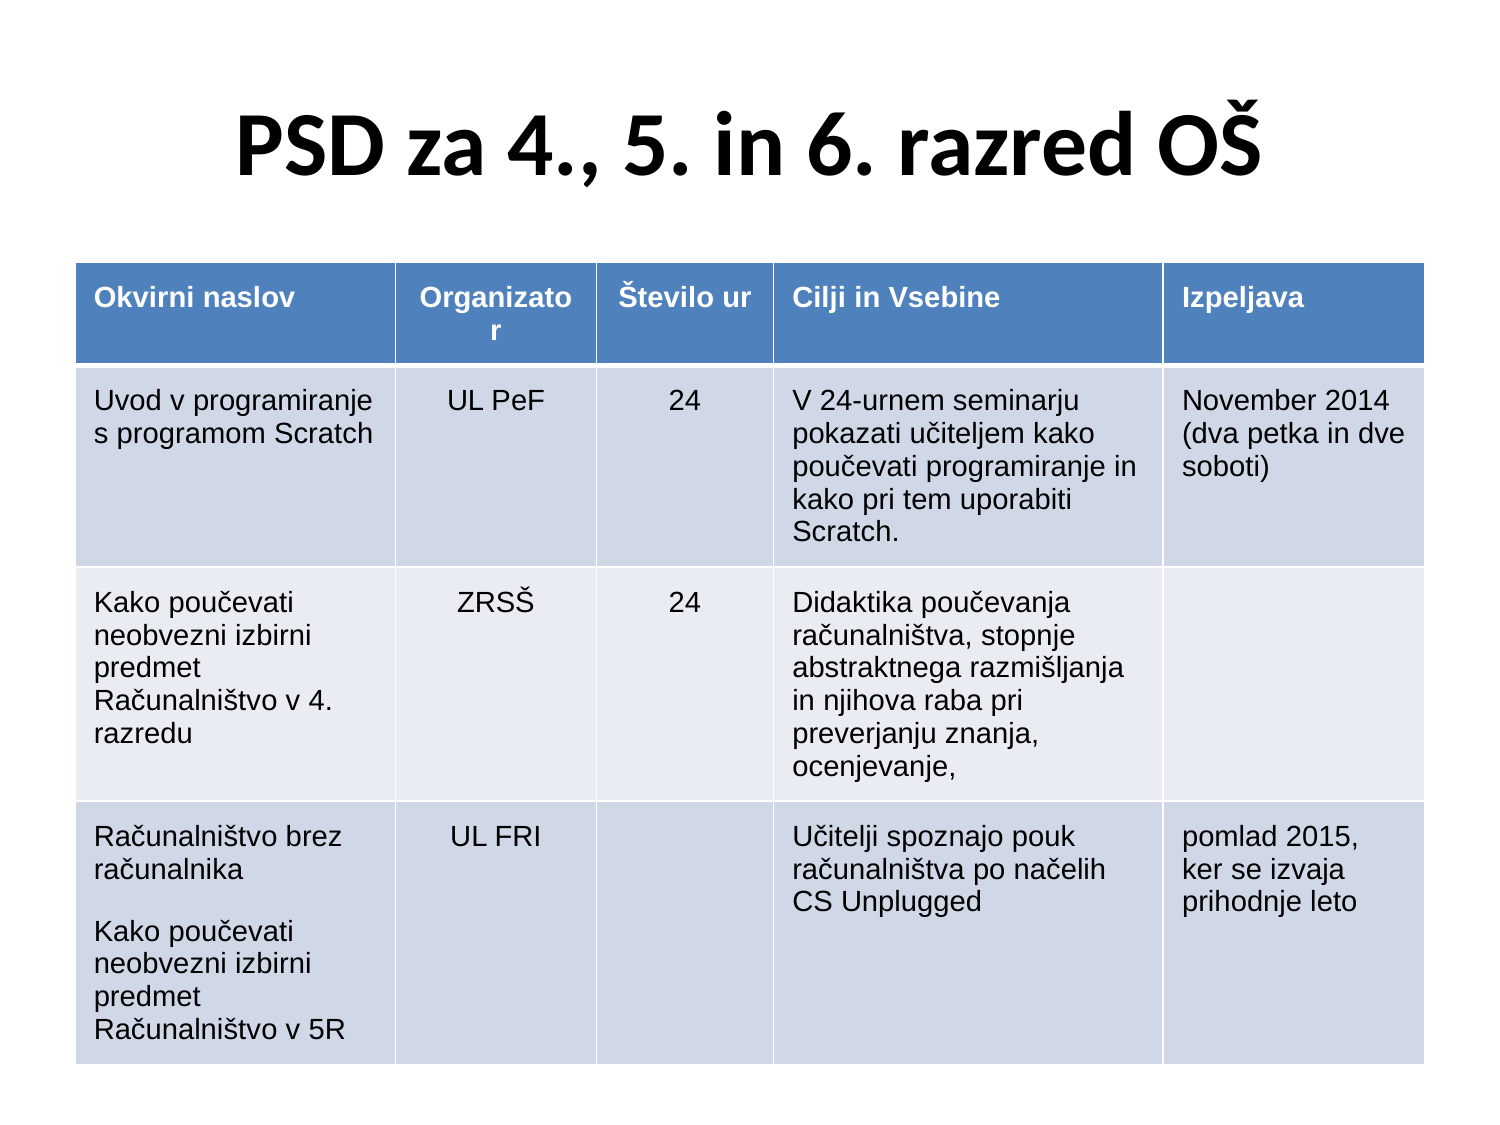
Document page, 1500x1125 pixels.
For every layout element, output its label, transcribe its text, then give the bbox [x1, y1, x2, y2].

table_cell 24 [597, 568, 773, 800]
table_header Število ur [597, 263, 773, 363]
table_cell Učitelji spoznajo pouk računalništva po načelih CS Unplugged [774, 802, 1162, 1064]
table_cell ZRSŠ [396, 568, 596, 800]
table_cell UL PeF [396, 368, 596, 566]
table_cell Računalništvo brez računalnika Kako poučevati neobvezni izbirni predmet Računalništvo v 5R [76, 802, 395, 1064]
table_header Cilji in Vsebine [774, 263, 1162, 363]
table_cell Didaktika poučevanja računalništva, stopnje abstraktnega razmišljanja in njihova raba pri preverjanju znanja, ocenjevanje, [774, 568, 1162, 800]
table_cell V 24-urnem seminarju pokazati učiteljem kako poučevati programiranje in kako pri tem uporabiti Scratch. [774, 368, 1162, 566]
table_cell November 2014 (dva petka in dve soboti) [1164, 368, 1424, 566]
table_cell Kako poučevati neobvezni izbirni predmet Računalništvo v 4. razredu [76, 568, 395, 800]
table_cell [1164, 568, 1424, 800]
table_cell Uvod v programiranje s programom Scratch [76, 368, 395, 566]
table_cell UL FRI [396, 802, 596, 1064]
table_header Organizator [396, 263, 596, 363]
title PSD za 4., 5. in 6. razred OŠ [75, 45, 1425, 233]
table_cell pomlad 2015, ker se izvaja prihodnje leto [1164, 802, 1424, 1064]
table_cell [597, 802, 773, 1064]
table_header Izpeljava [1164, 263, 1424, 363]
table_cell 24 [597, 368, 773, 566]
table_header Okvirni naslov [76, 263, 395, 363]
